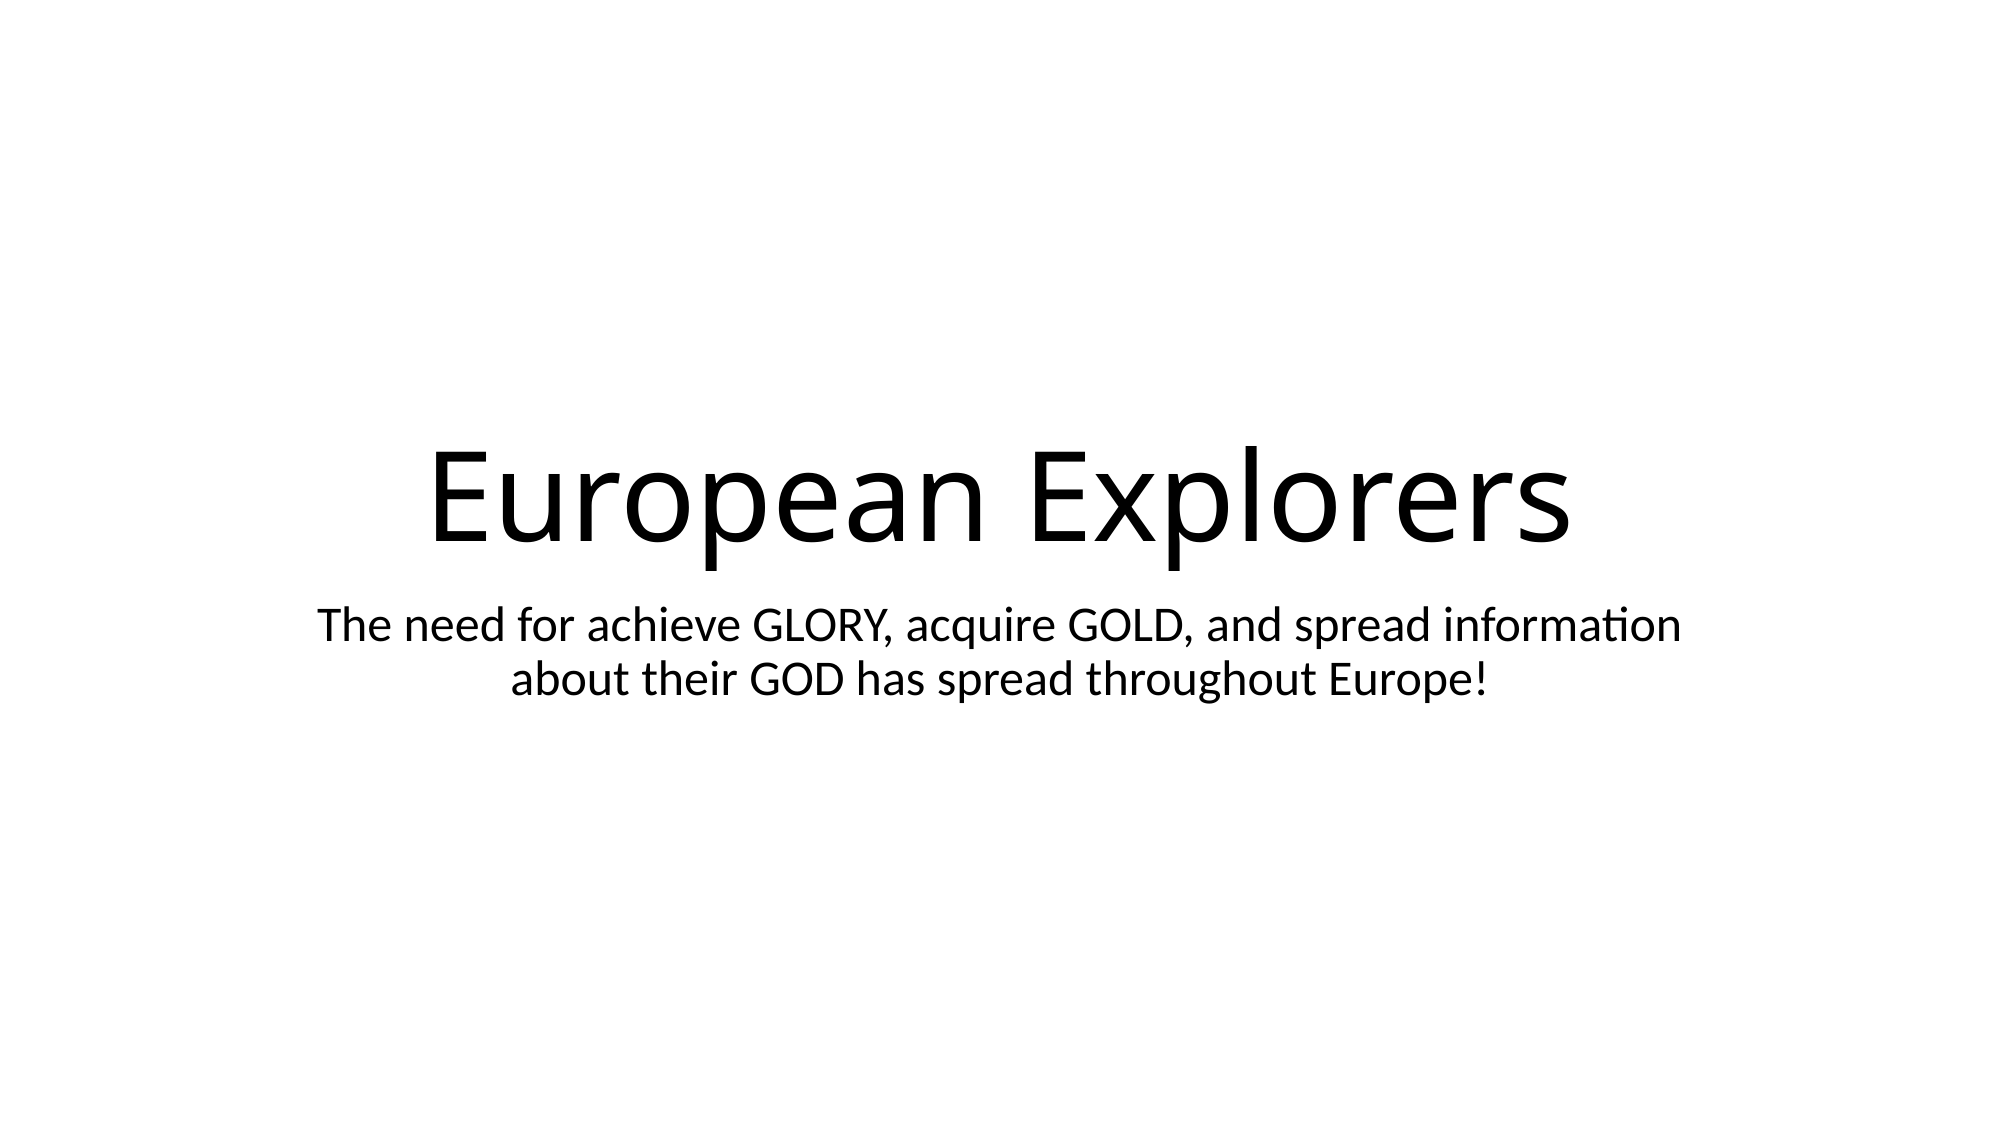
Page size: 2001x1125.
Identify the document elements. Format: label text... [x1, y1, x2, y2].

title European Explorers [249, 184, 1750, 576]
subtitle The need for achieve GLORY, acquire GOLD, and spread information about their GOD has spread throughout Europe! [249, 590, 1750, 863]
